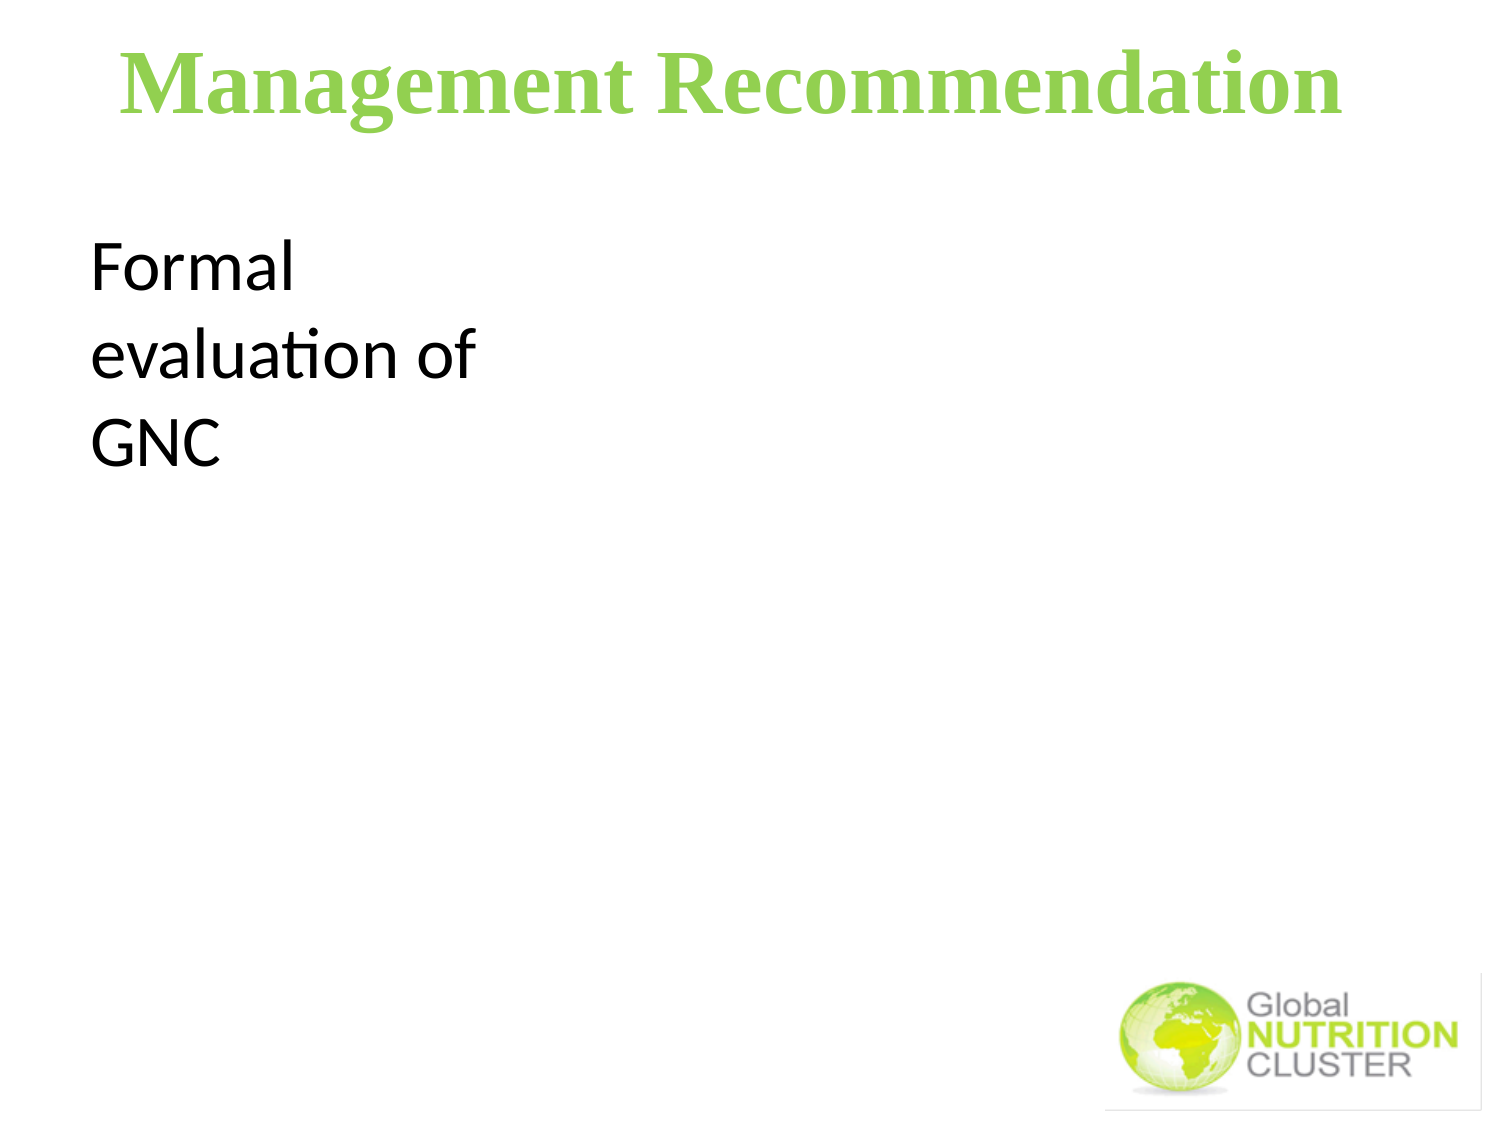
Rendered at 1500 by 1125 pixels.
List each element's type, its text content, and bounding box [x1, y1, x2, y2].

picture [1105, 973, 1483, 1112]
title Management Recommendation [57, 0, 1408, 154]
list Formal evaluation of GNC [75, 210, 632, 535]
